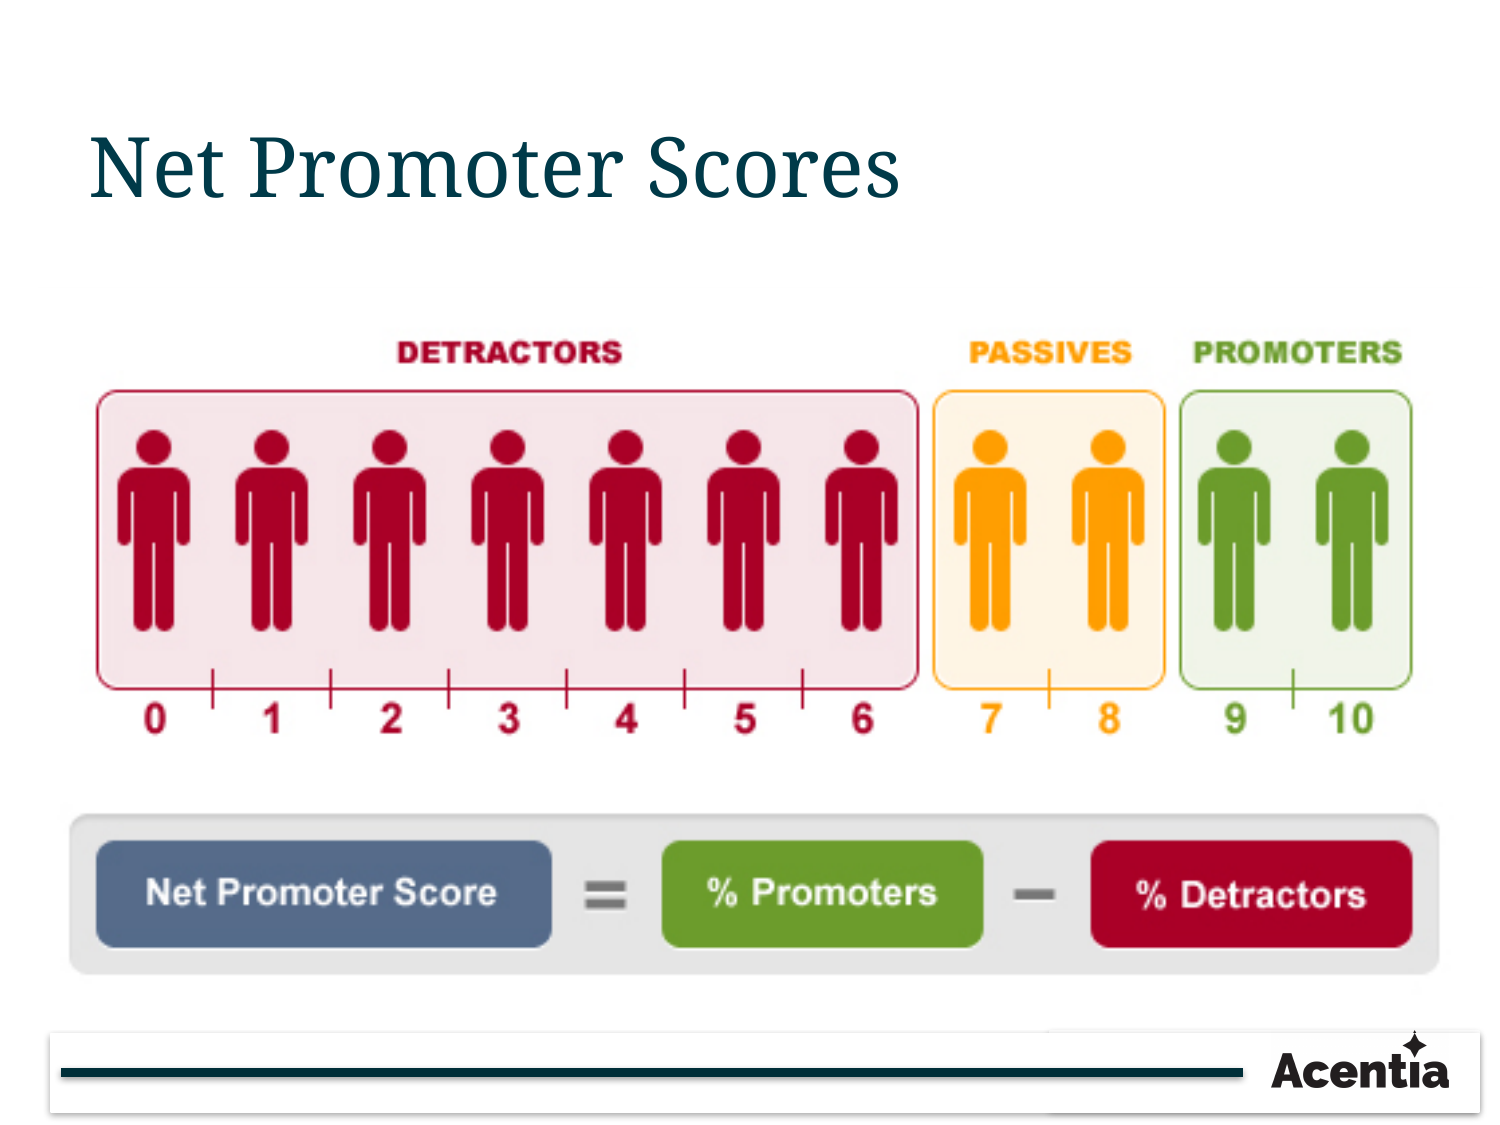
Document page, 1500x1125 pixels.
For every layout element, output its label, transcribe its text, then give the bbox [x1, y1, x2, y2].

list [38, 286, 1483, 1006]
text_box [50, 1033, 1480, 1113]
title Net Promoter Scores [73, 70, 1453, 258]
